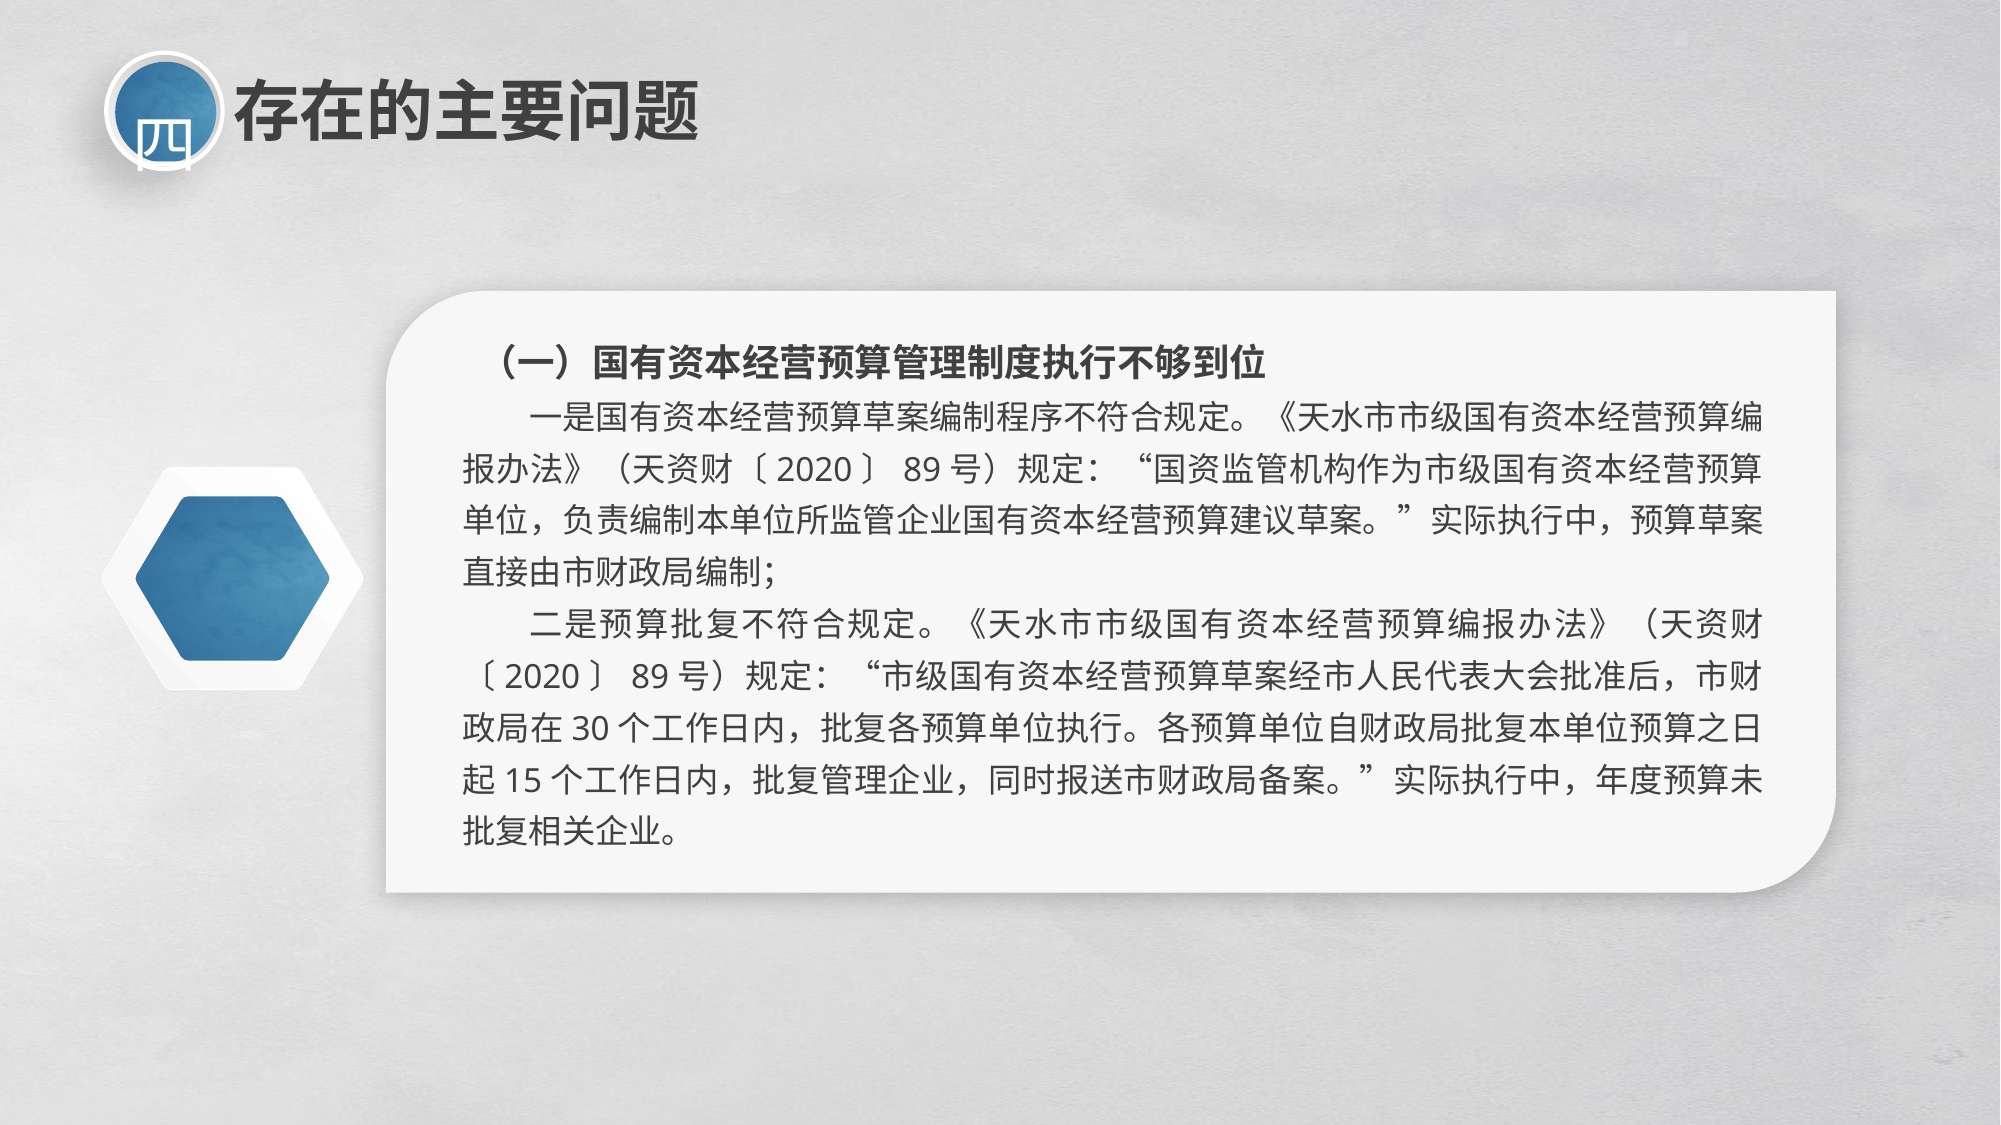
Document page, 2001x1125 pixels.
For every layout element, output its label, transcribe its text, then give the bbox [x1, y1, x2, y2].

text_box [105, 30, 223, 178]
text_box 存在的主要问题 [227, 61, 716, 157]
picture [0, 0, 2001, 1125]
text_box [100, 466, 365, 691]
text_box [383, 288, 1839, 895]
text_box （一）国有资本经营预算管理制度执行不够到位 一是国有资本经营预算草案编制程序不符合规定。《天水市市级国有资本经营预算编报办法》（天资财〔2020〕89号）规定：“国资监管机构作为市级国有资本经营预算单位，负责编制本单位所监管企业国有资本经营预算建议草案。”实际执行中，预算草案直接由市财政局编制； 二是预算批复不符合规定。《天水市市级国有资本经营预算编报办法》（天资财〔2020〕89号）规定：“市级国有资本经营预算草案经市人民代表大会批准后，市财政局在30个工作日内，批复各预算单位执行。各预算单位自财政局批复本单位预算之日起15个工作日内，批复管理企业，同时报送市财政局备案。”实际执行中，年度预算未批复相关企业。 [439, 314, 1787, 862]
